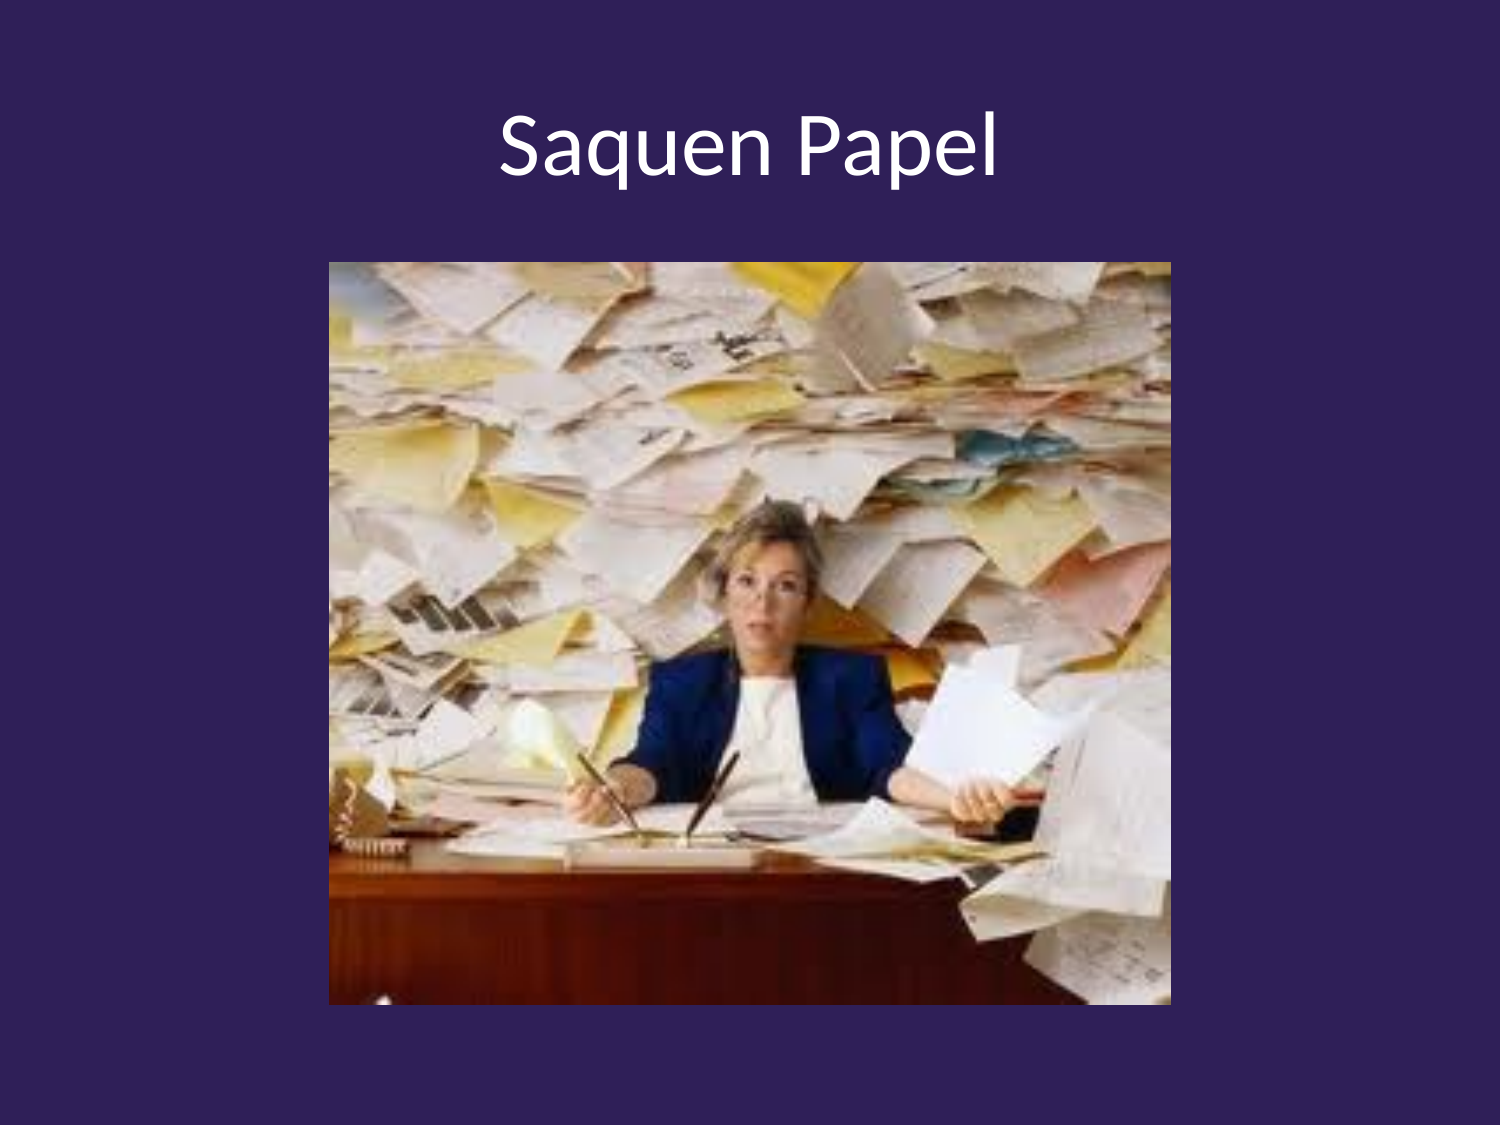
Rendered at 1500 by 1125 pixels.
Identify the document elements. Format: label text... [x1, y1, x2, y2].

title Saquen Papel [75, 45, 1425, 233]
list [74, 262, 1426, 1006]
